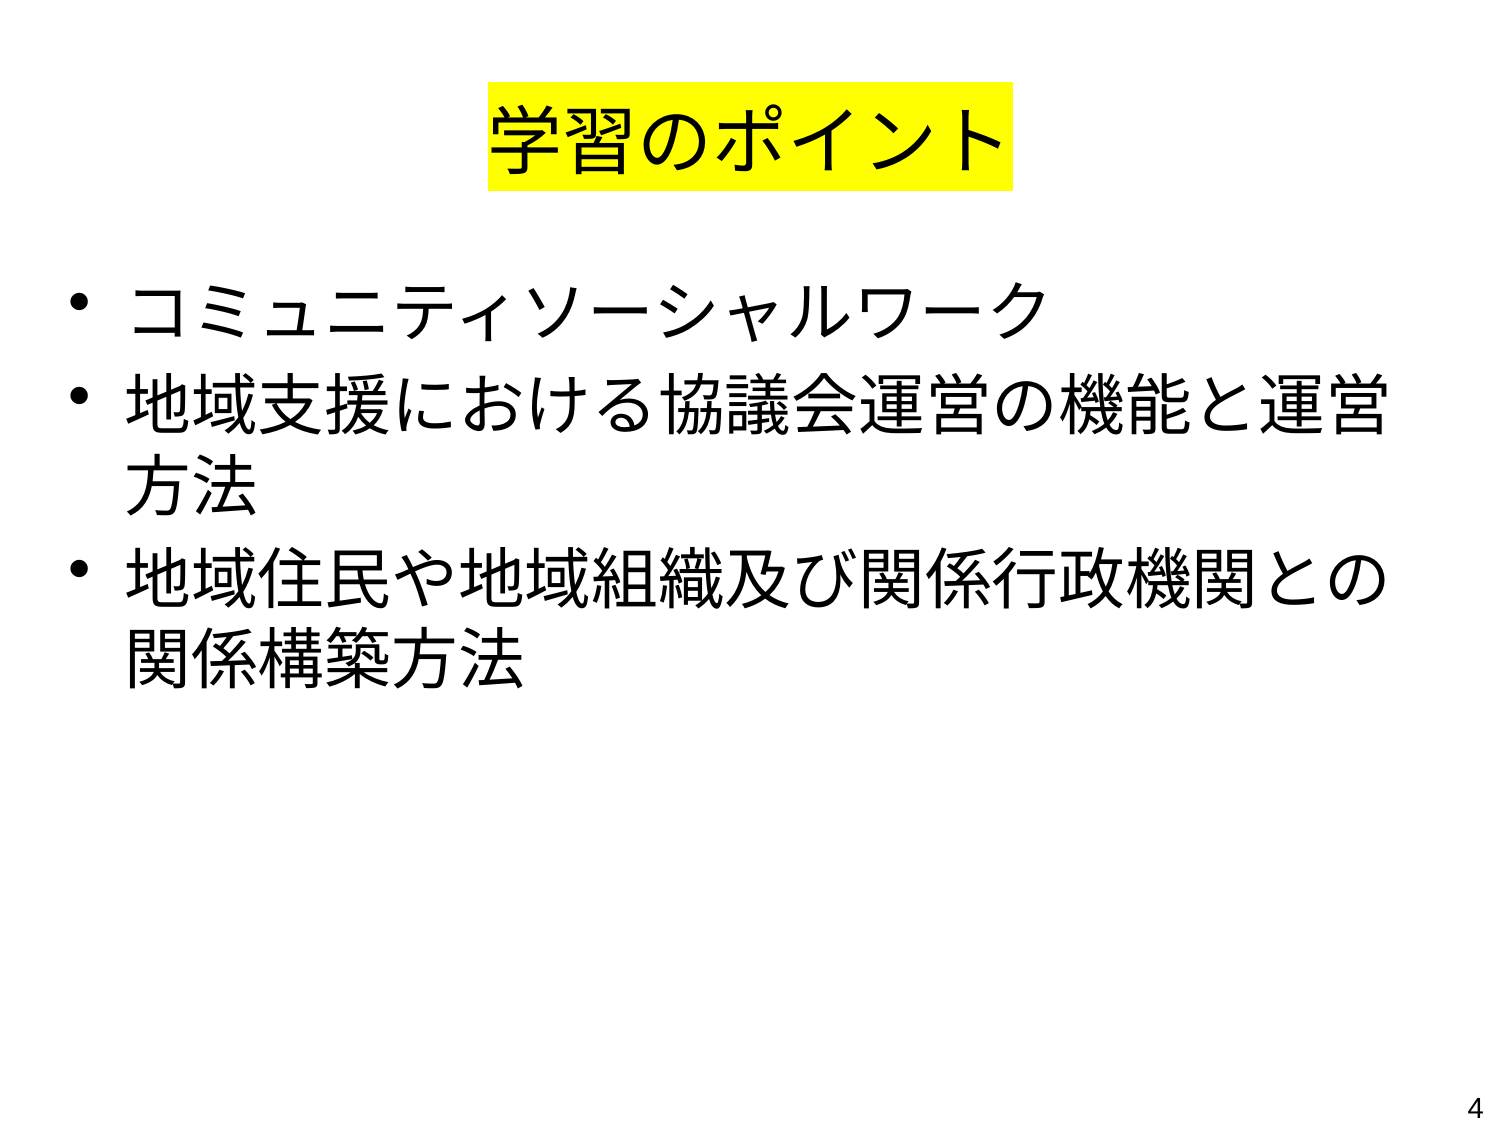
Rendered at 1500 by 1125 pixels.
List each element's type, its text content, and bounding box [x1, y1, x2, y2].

slide_number 4 [1148, 1081, 1499, 1125]
list コミュニティソーシャルワーク 地域支援における協議会運営の機能と運営方法 地域住民や地域組織及び関係行政機関との関係構築方法 [53, 262, 1425, 823]
title 学習のポイント [75, 45, 1425, 233]
